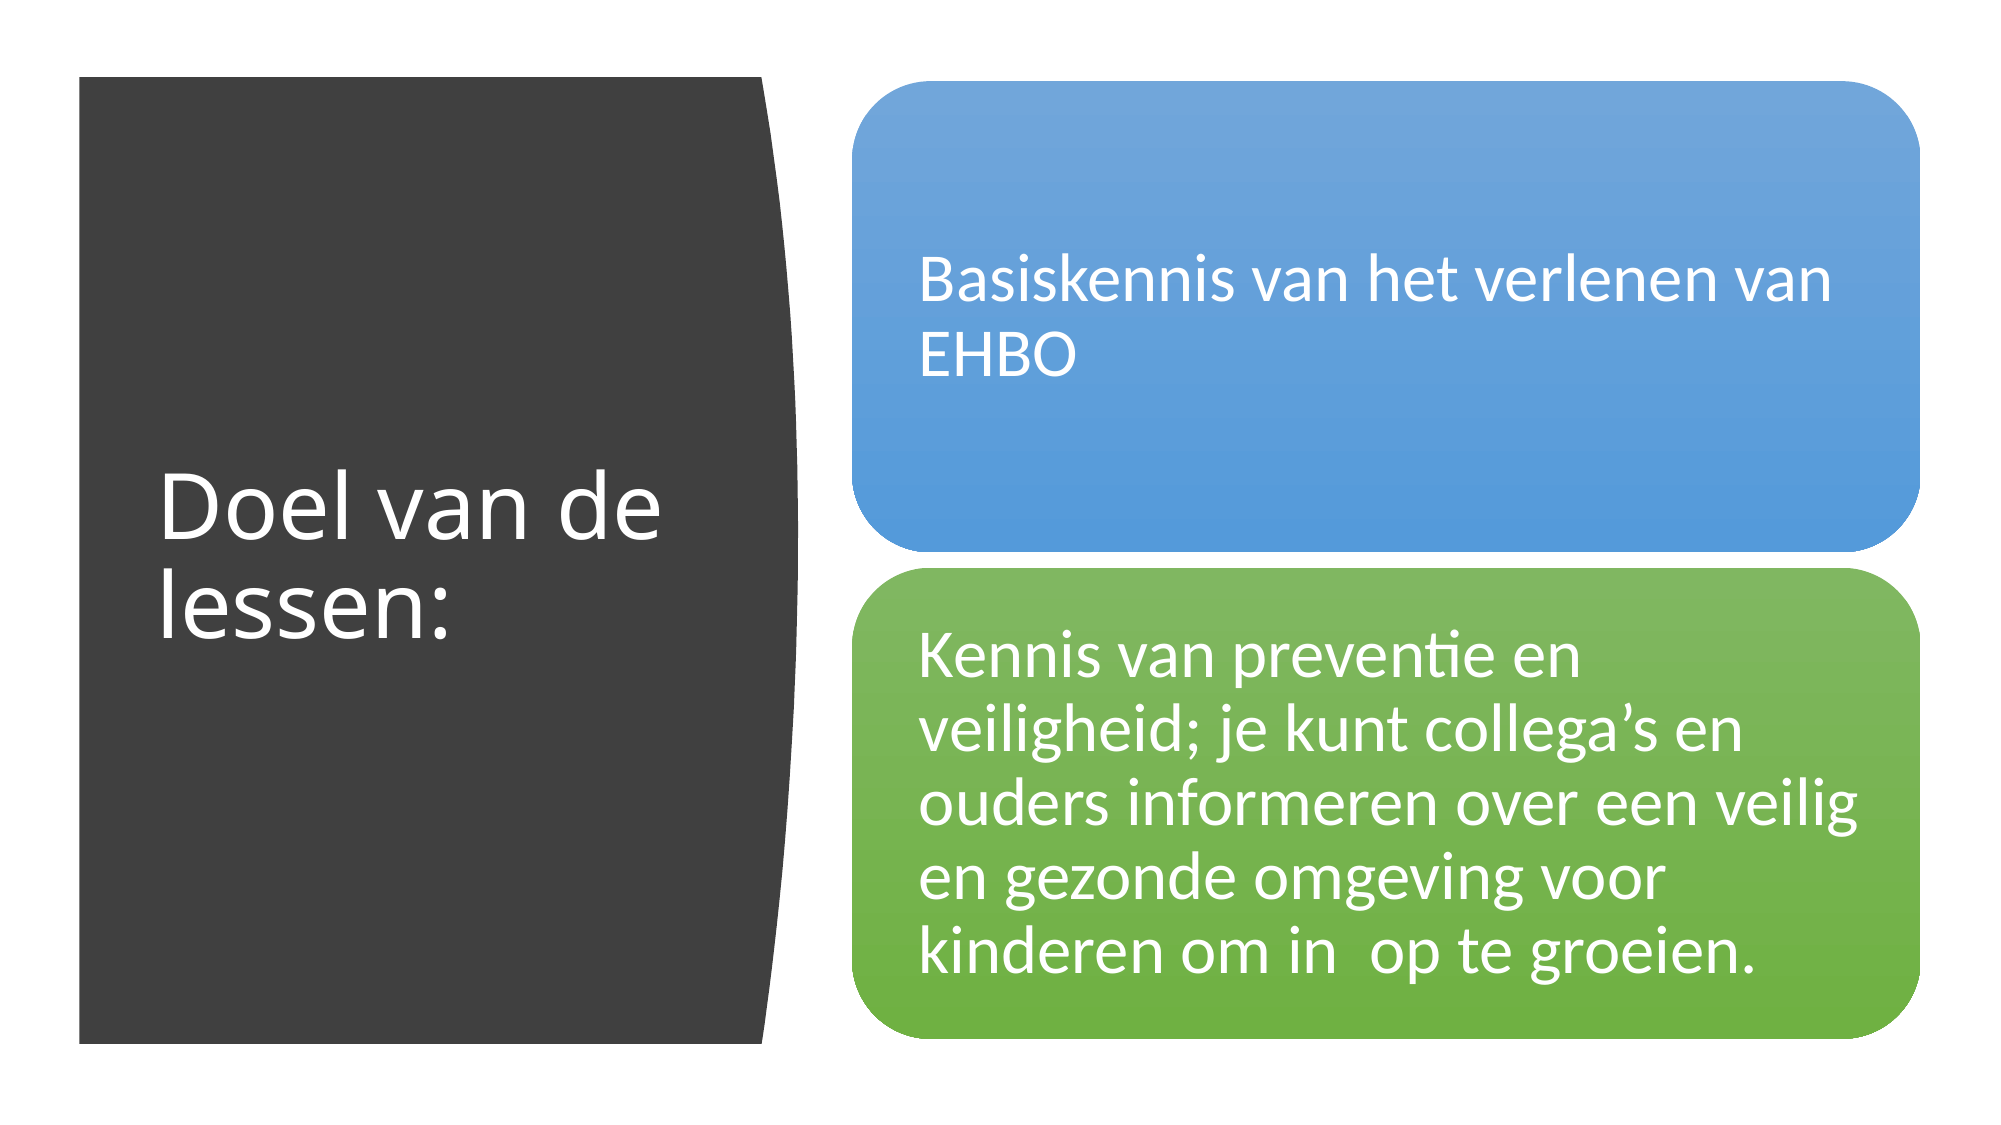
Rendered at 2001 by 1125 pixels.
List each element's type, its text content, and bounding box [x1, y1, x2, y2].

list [852, 77, 1921, 1043]
text_box [78, 76, 800, 1045]
title Doel van de lessen: [141, 166, 702, 953]
